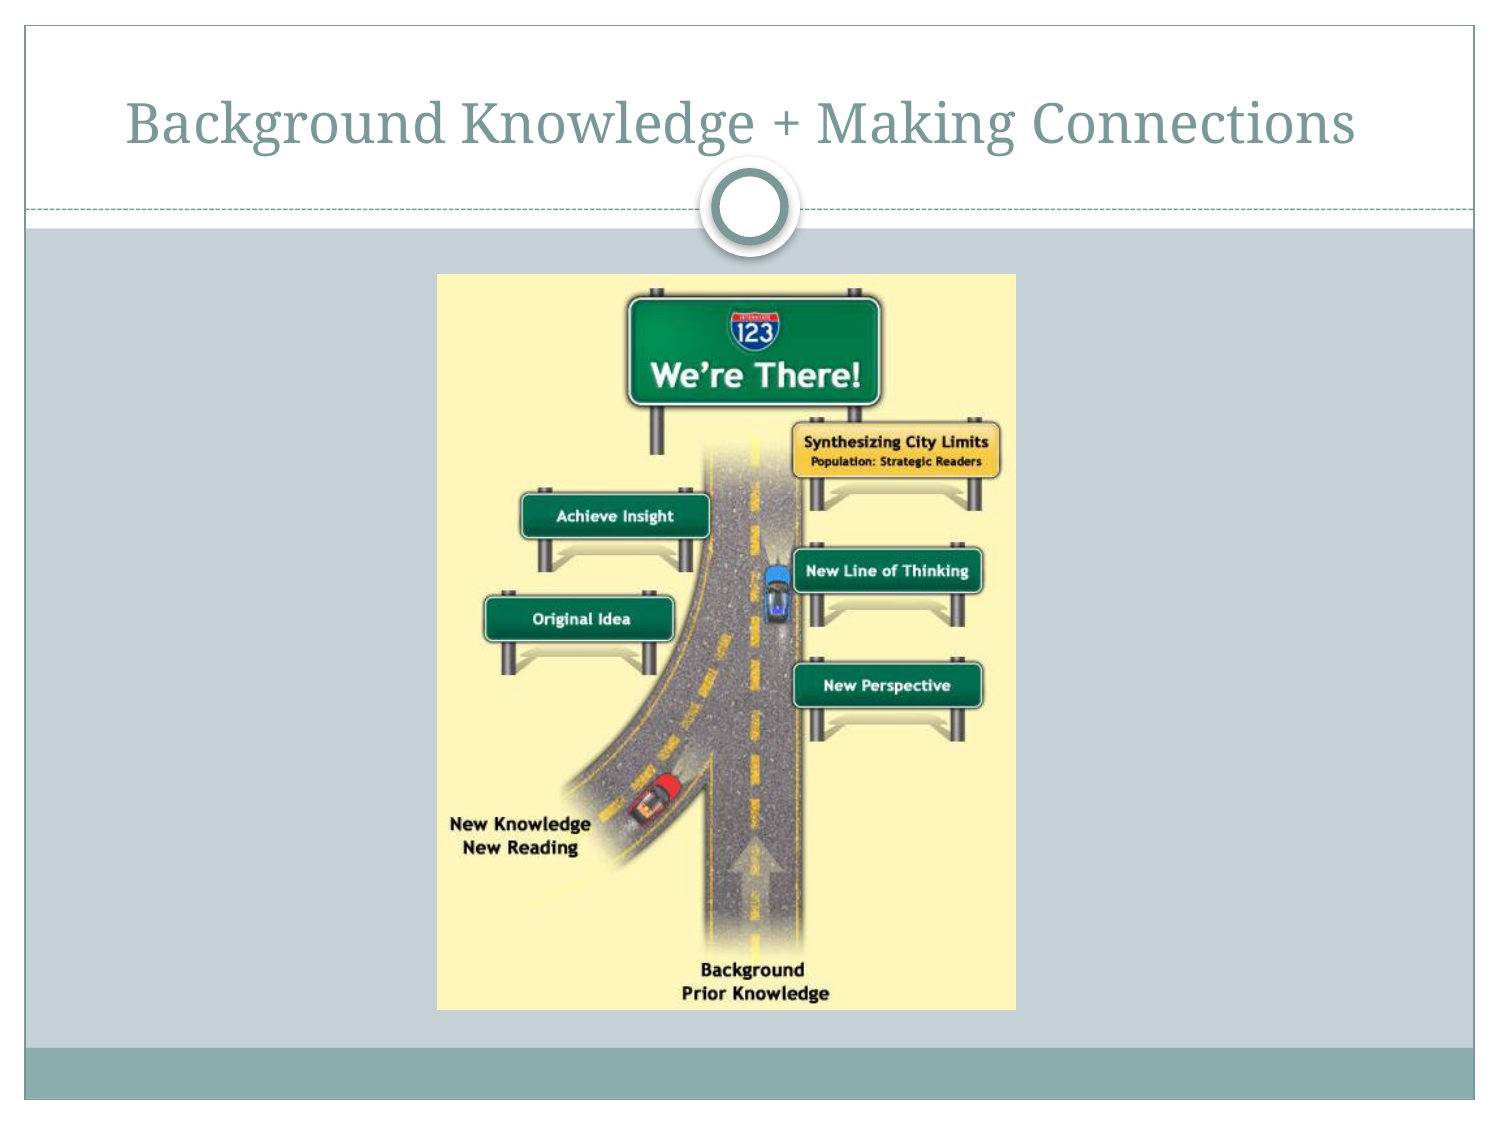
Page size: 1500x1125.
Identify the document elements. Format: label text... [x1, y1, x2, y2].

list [437, 274, 1016, 1010]
title Background Knowledge + Making Connections [49, 37, 1450, 162]
